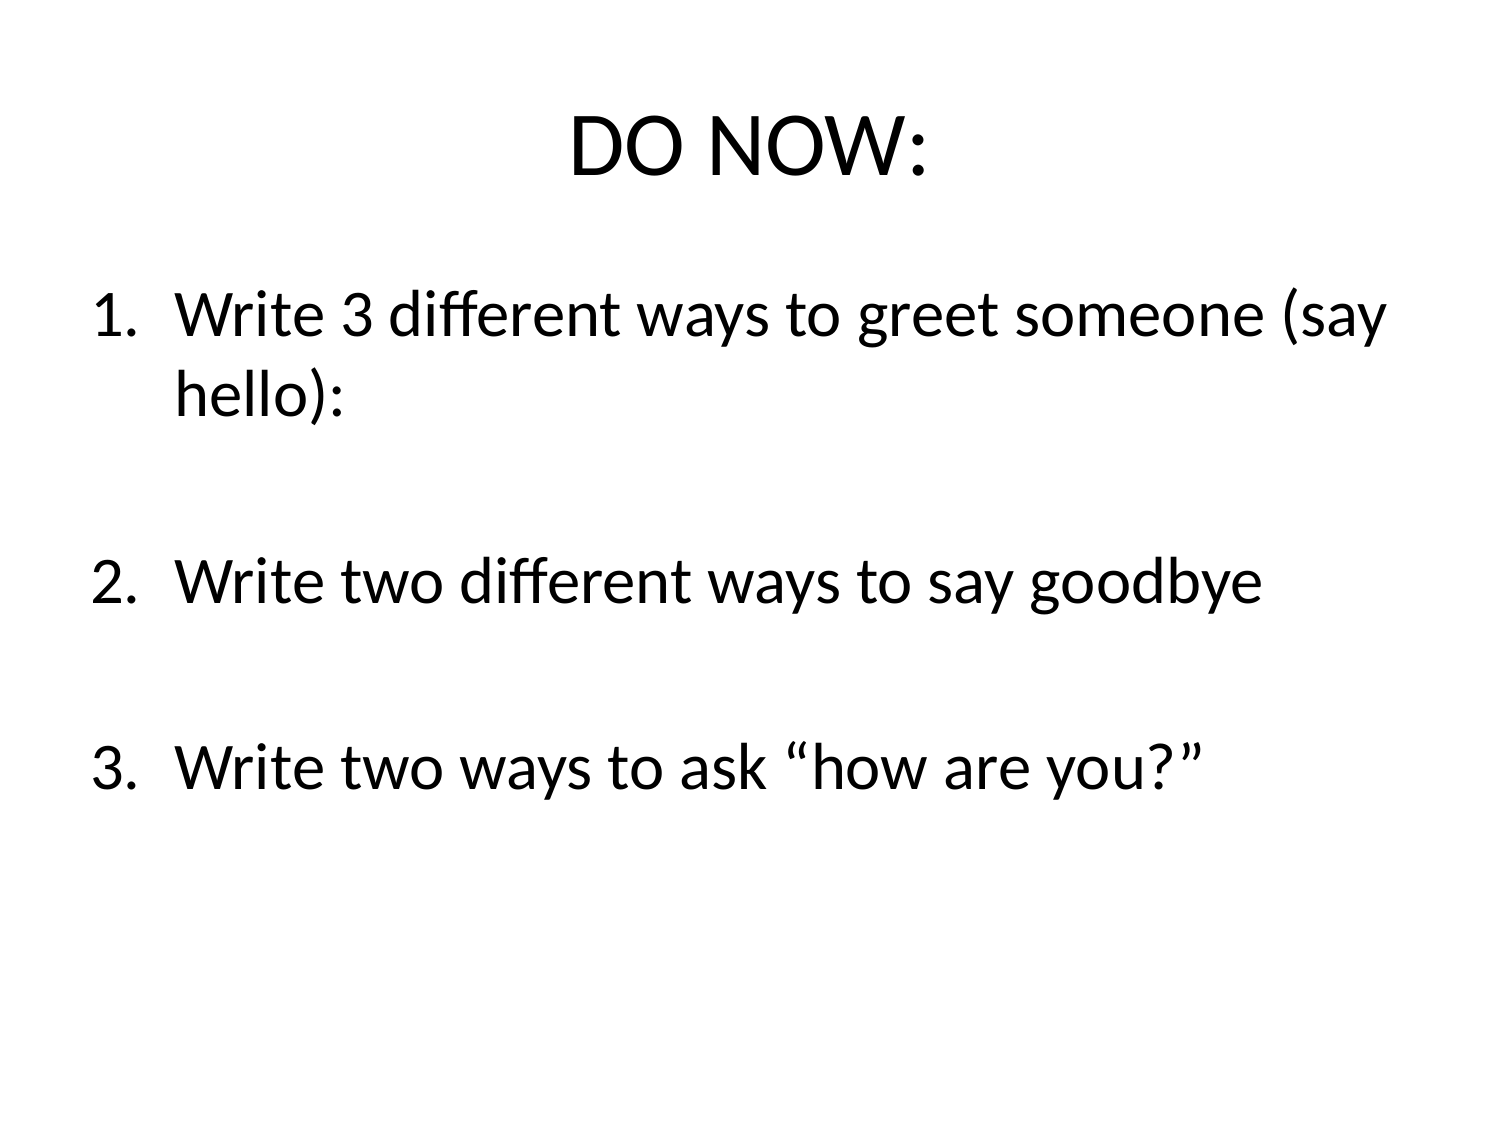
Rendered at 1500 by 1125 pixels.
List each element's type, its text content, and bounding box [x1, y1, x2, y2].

list Write 3 different ways to greet someone (say hello): Write two different ways to say goodbye Write two ways to ask “how are you?” [75, 262, 1425, 1005]
title DO NOW: [75, 45, 1425, 233]
